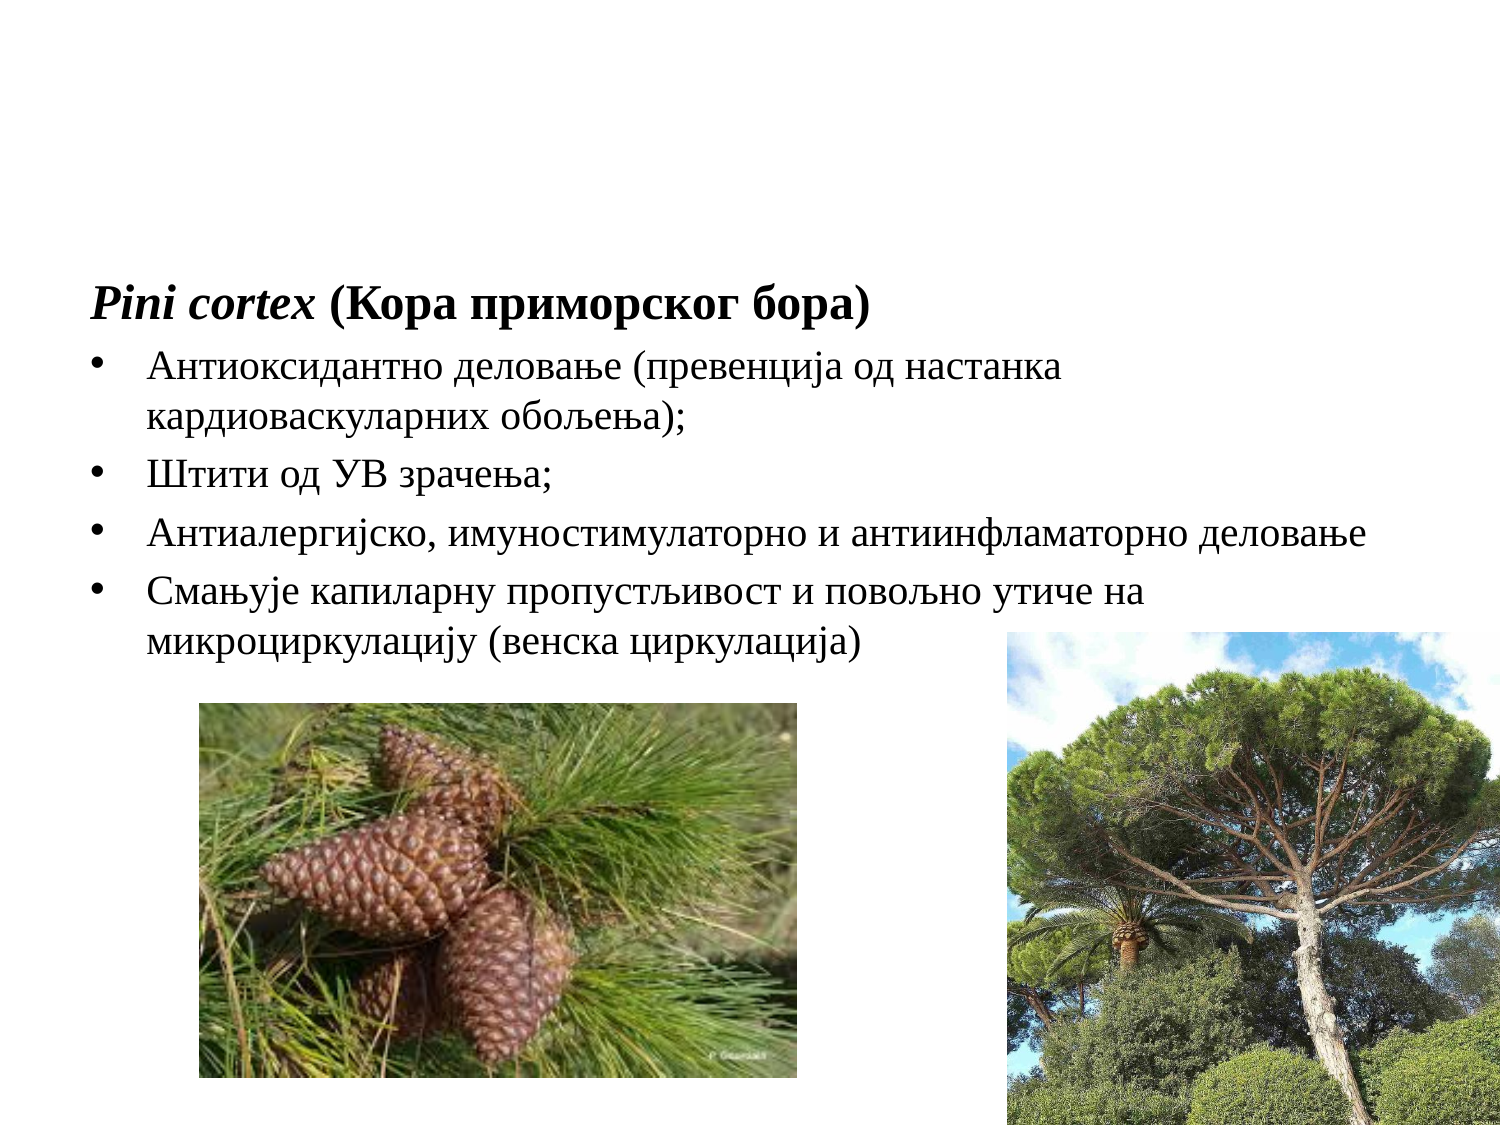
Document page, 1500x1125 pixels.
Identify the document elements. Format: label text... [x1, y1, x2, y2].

list Pini cortex (Кора приморског бора) Антиоксидантно деловање (превенција од настанка кардиоваскуларних обољења); Штити од УВ зрачења; Антиалергијско, имуностимулаторно и антиинфламаторно деловање Смањује капиларну пропустљивост и повољно утиче на микроциркулацију (венска циркулација) [75, 261, 1425, 1004]
picture [198, 702, 797, 1079]
picture [1007, 632, 1500, 1125]
